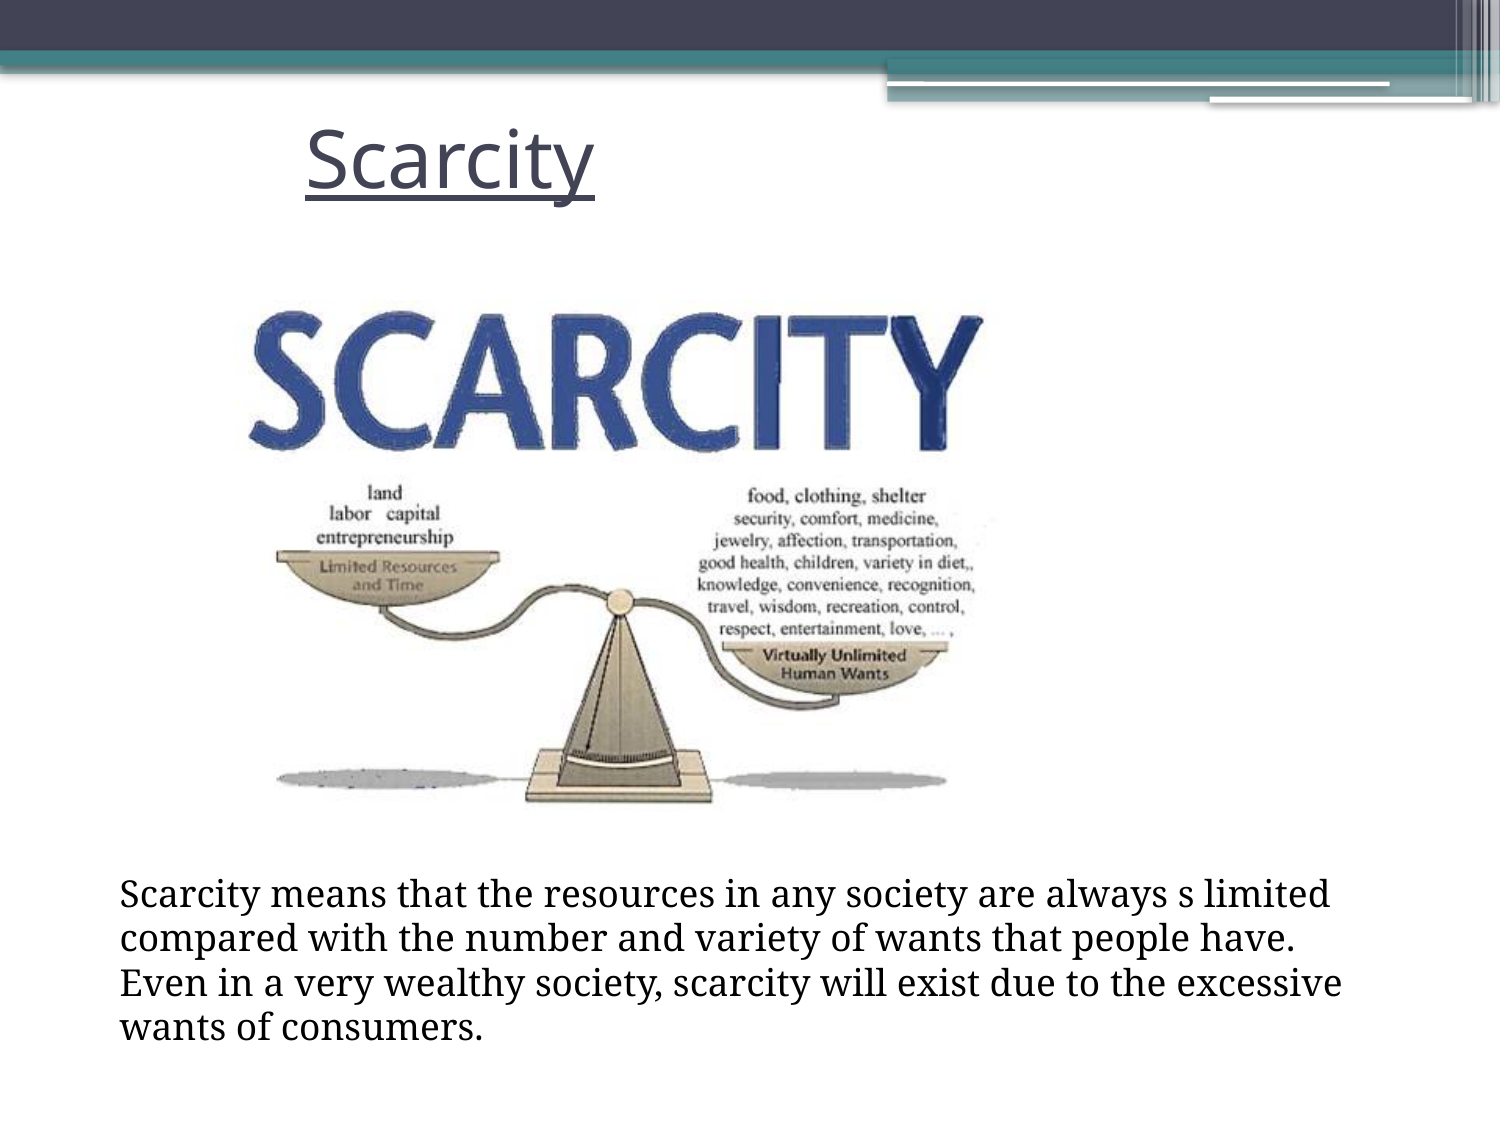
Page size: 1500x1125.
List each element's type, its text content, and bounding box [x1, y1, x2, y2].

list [161, 300, 1001, 812]
title Scarcity [75, 99, 825, 213]
list Scarcity means that the resources in any society are always s limited compared with the number and variety of wants that people have. Even in a very wealthy society, scarcity will exist due to the excessive wants of consumers. [87, 862, 1388, 1056]
